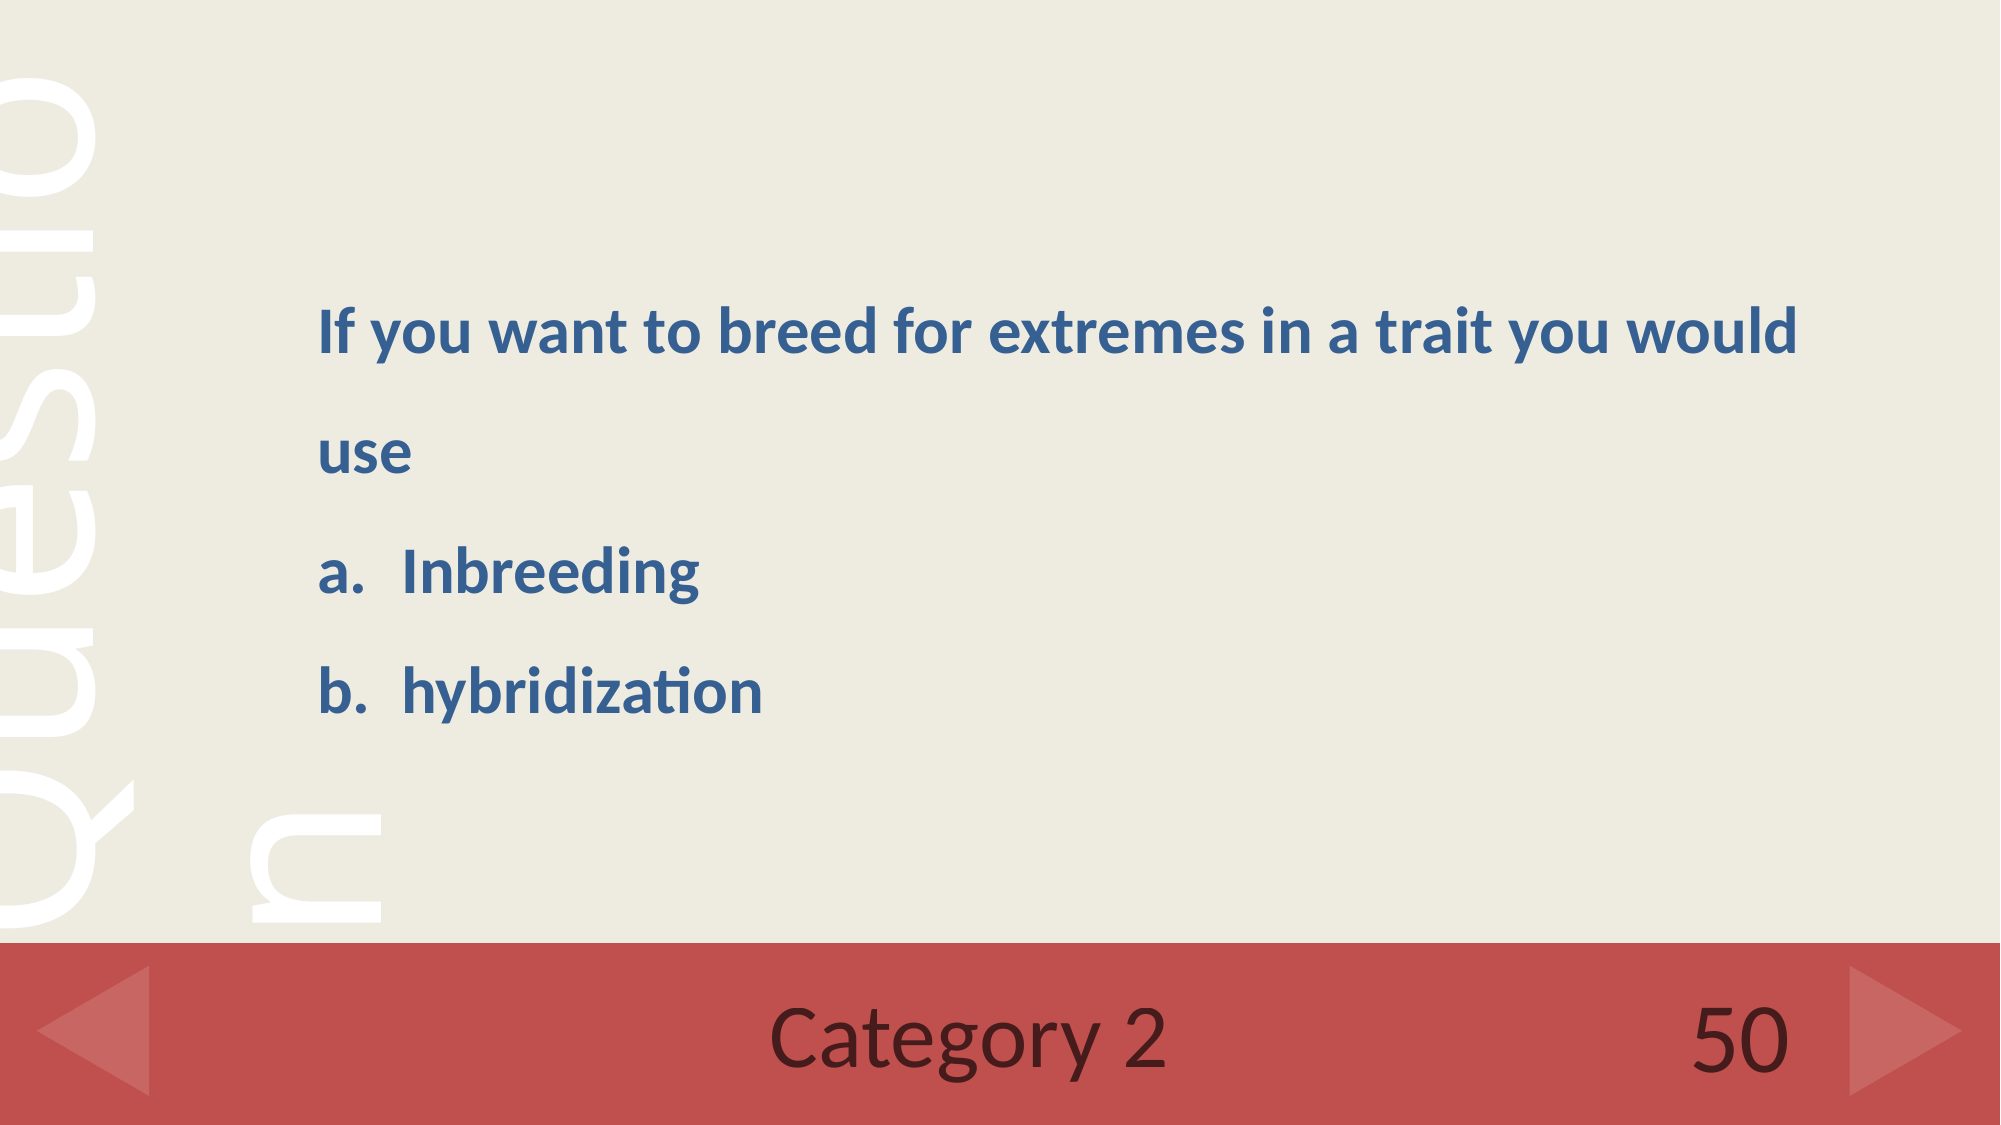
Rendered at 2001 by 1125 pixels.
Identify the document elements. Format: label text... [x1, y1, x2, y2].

list If you want to breed for extremes in a trait you would use Inbreeding hybridization [302, 119, 1897, 854]
title Category 2 [69, 937, 1870, 1125]
